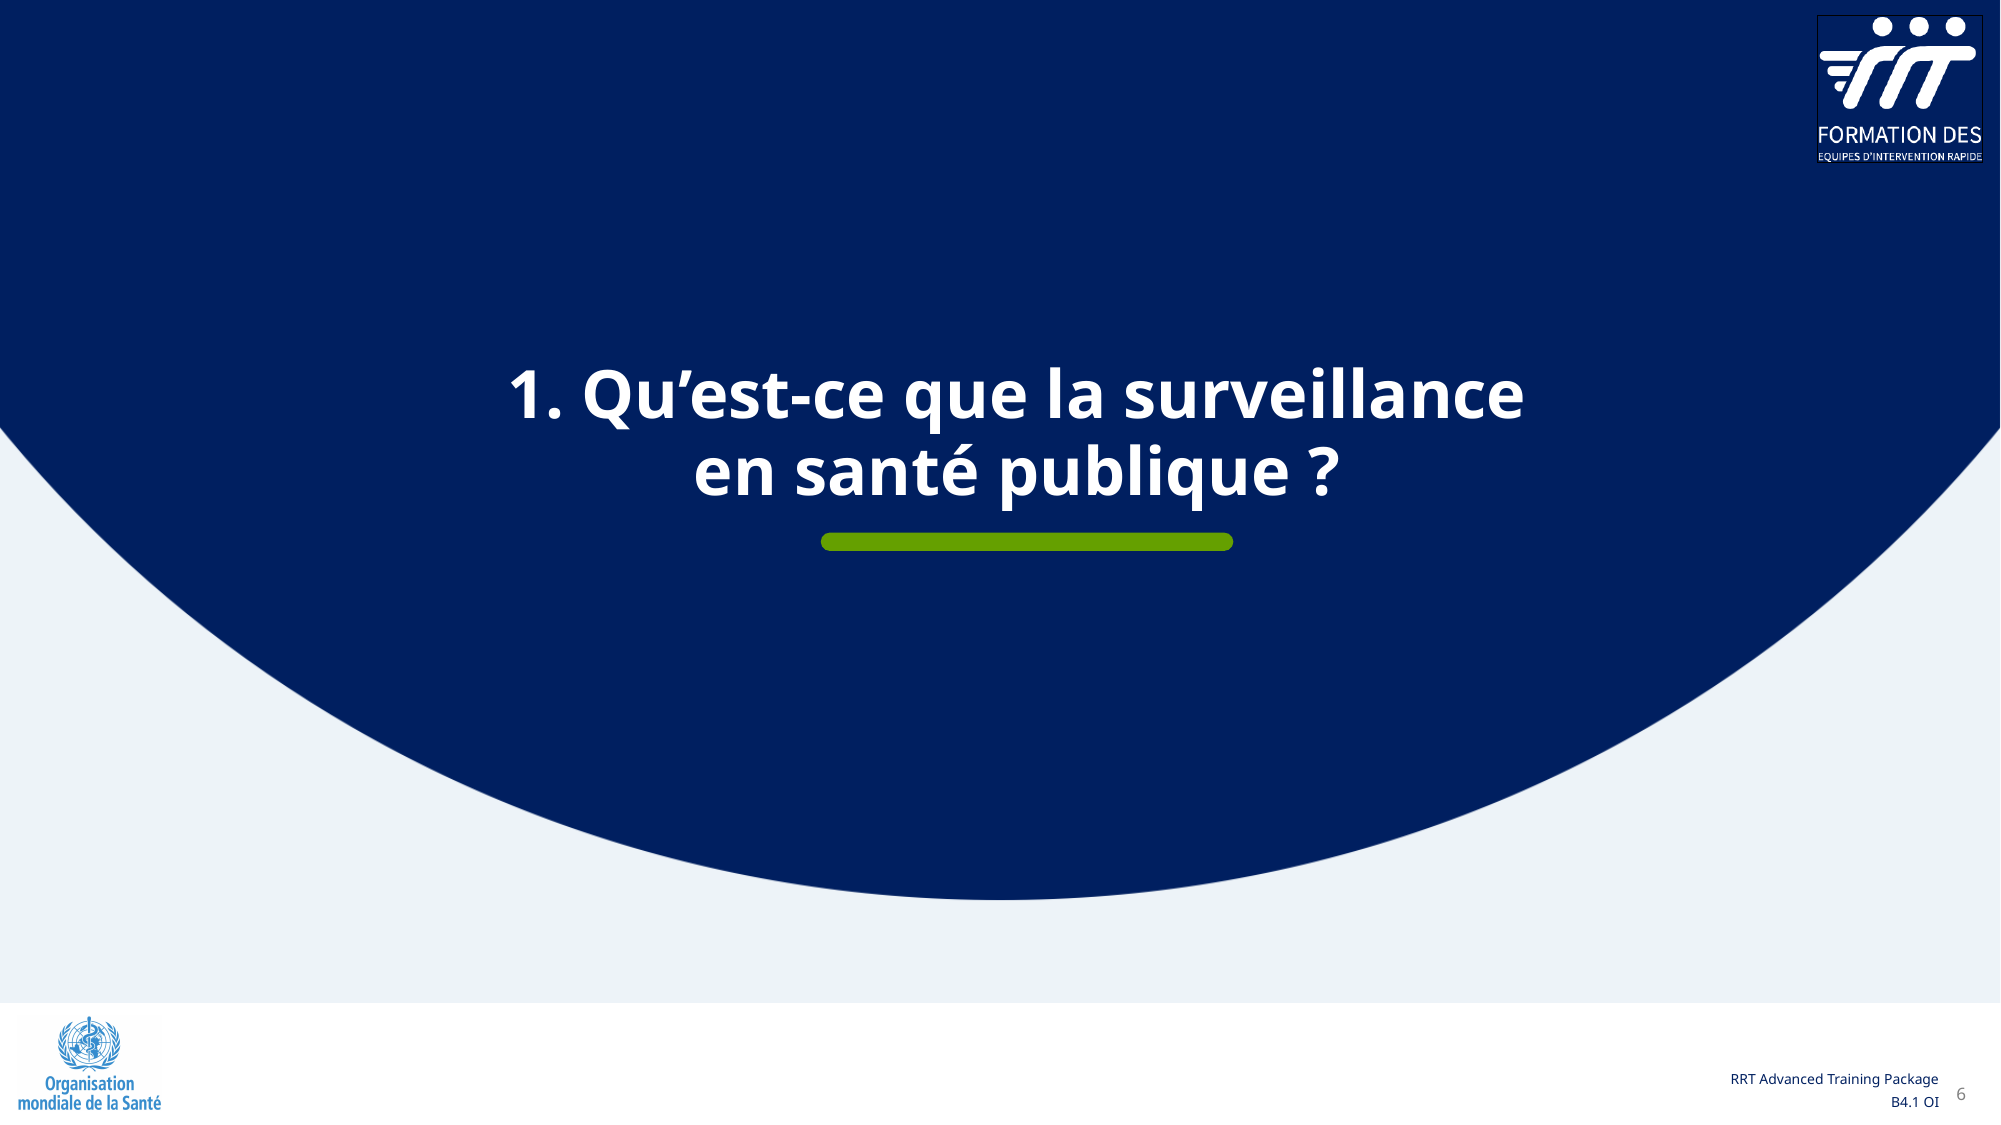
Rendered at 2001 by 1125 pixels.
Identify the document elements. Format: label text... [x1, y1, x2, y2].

picture [17, 1015, 162, 1111]
picture [0, 0, 2001, 1003]
list 1. Qu’est-ce que la surveillance en santé publique ? [492, 374, 1542, 574]
